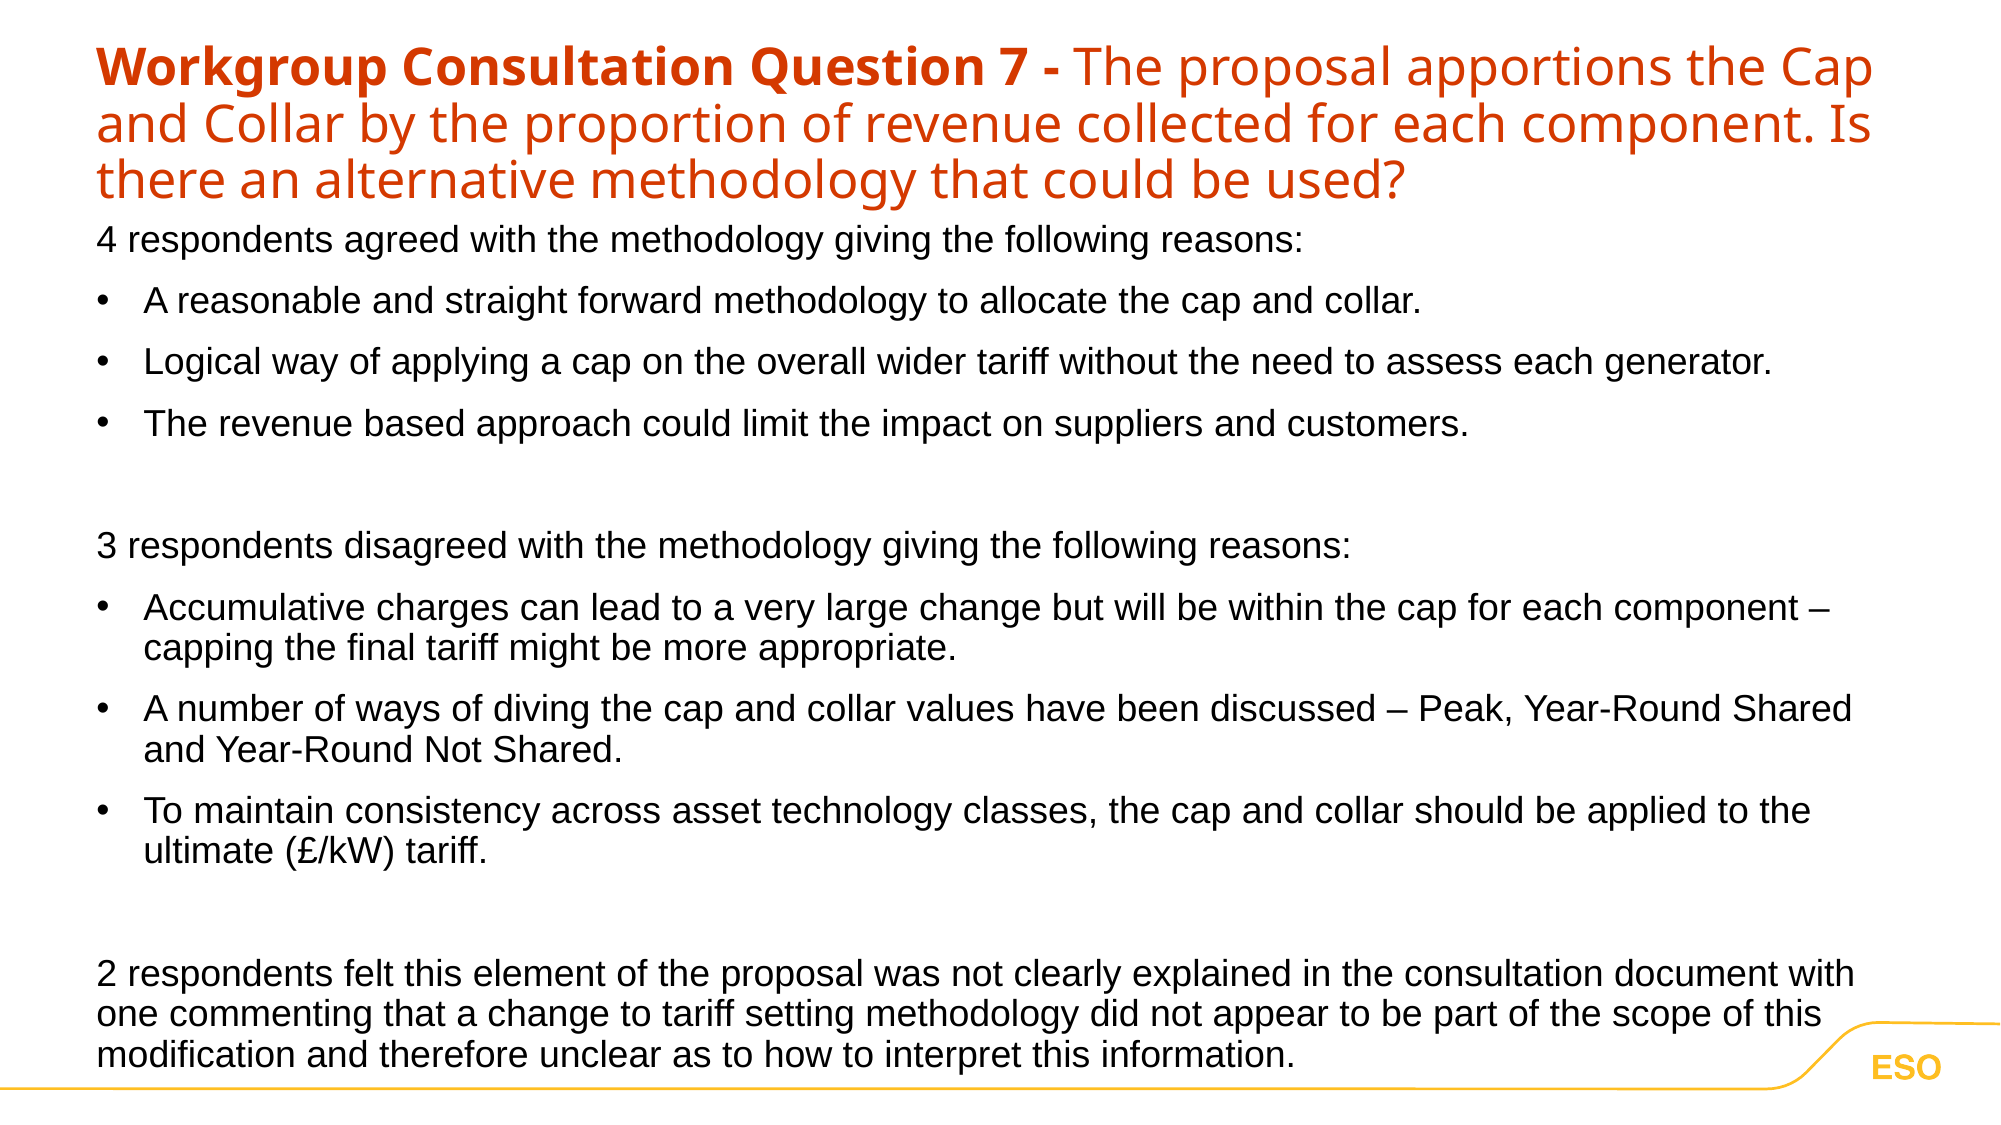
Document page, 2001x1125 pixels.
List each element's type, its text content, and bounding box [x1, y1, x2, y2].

title Workgroup Consultation Question 7 - The proposal apportions the Cap and Collar by the proportion of revenue collected for each component. Is there an alternative methodology that could be used? [81, 33, 1934, 225]
picture [1873, 1054, 1941, 1080]
list 4 respondents agreed with the methodology giving the following reasons: A reasonable and straight forward methodology to allocate the cap and collar. Logical way of applying a cap on the overall wider tariff without the need to assess each generator. The revenue based approach could limit the impact on suppliers and customers. 3 respondents disagreed with the methodology giving the following reasons: Accumulative charges can lead to a very large change but will be within the cap for each component – capping the final tariff might be more appropriate. A number of ways of diving the cap and collar values have been discussed – Peak, Year-Round Shared and Year-Round Not Shared. To maintain consistency across asset technology classes, the cap and collar should be applied to the ultimate (£/kW) tariff. 2 respondents felt this element of the proposal was not clearly explained in the consultation document with one commenting that a change to tariff setting methodology did not appear to be part of the scope of this modification and therefore unclear as to how to interpret this information. [81, 225, 1934, 1052]
